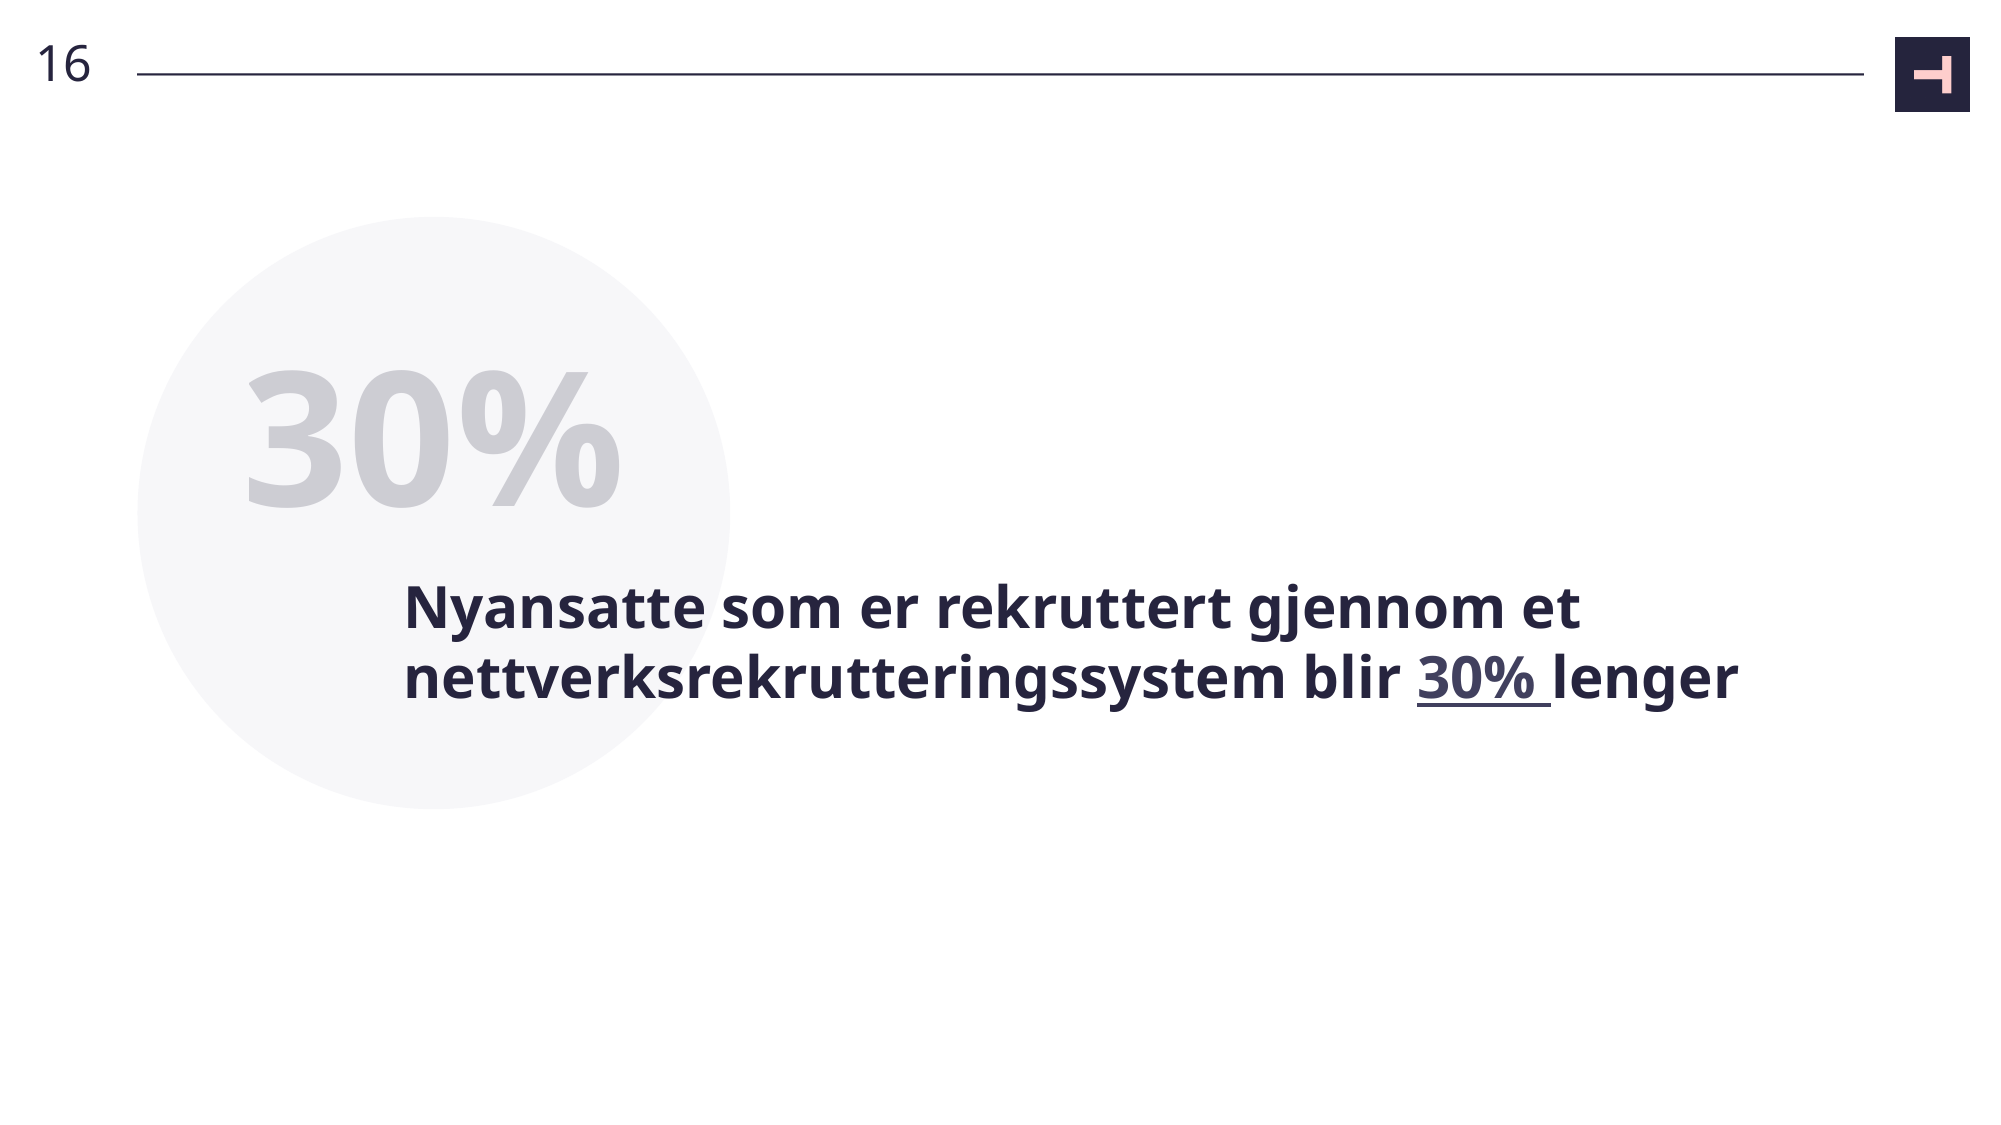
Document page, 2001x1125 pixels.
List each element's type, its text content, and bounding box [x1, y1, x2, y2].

text_box 30% [227, 311, 641, 552]
title Nyansatte som er rekruttert gjennom et nettverksrekrutteringssystem blir 30% lenger [403, 513, 1863, 776]
picture [1895, 37, 1970, 112]
slide_number 16 [35, 35, 138, 96]
text_box [136, 215, 732, 811]
